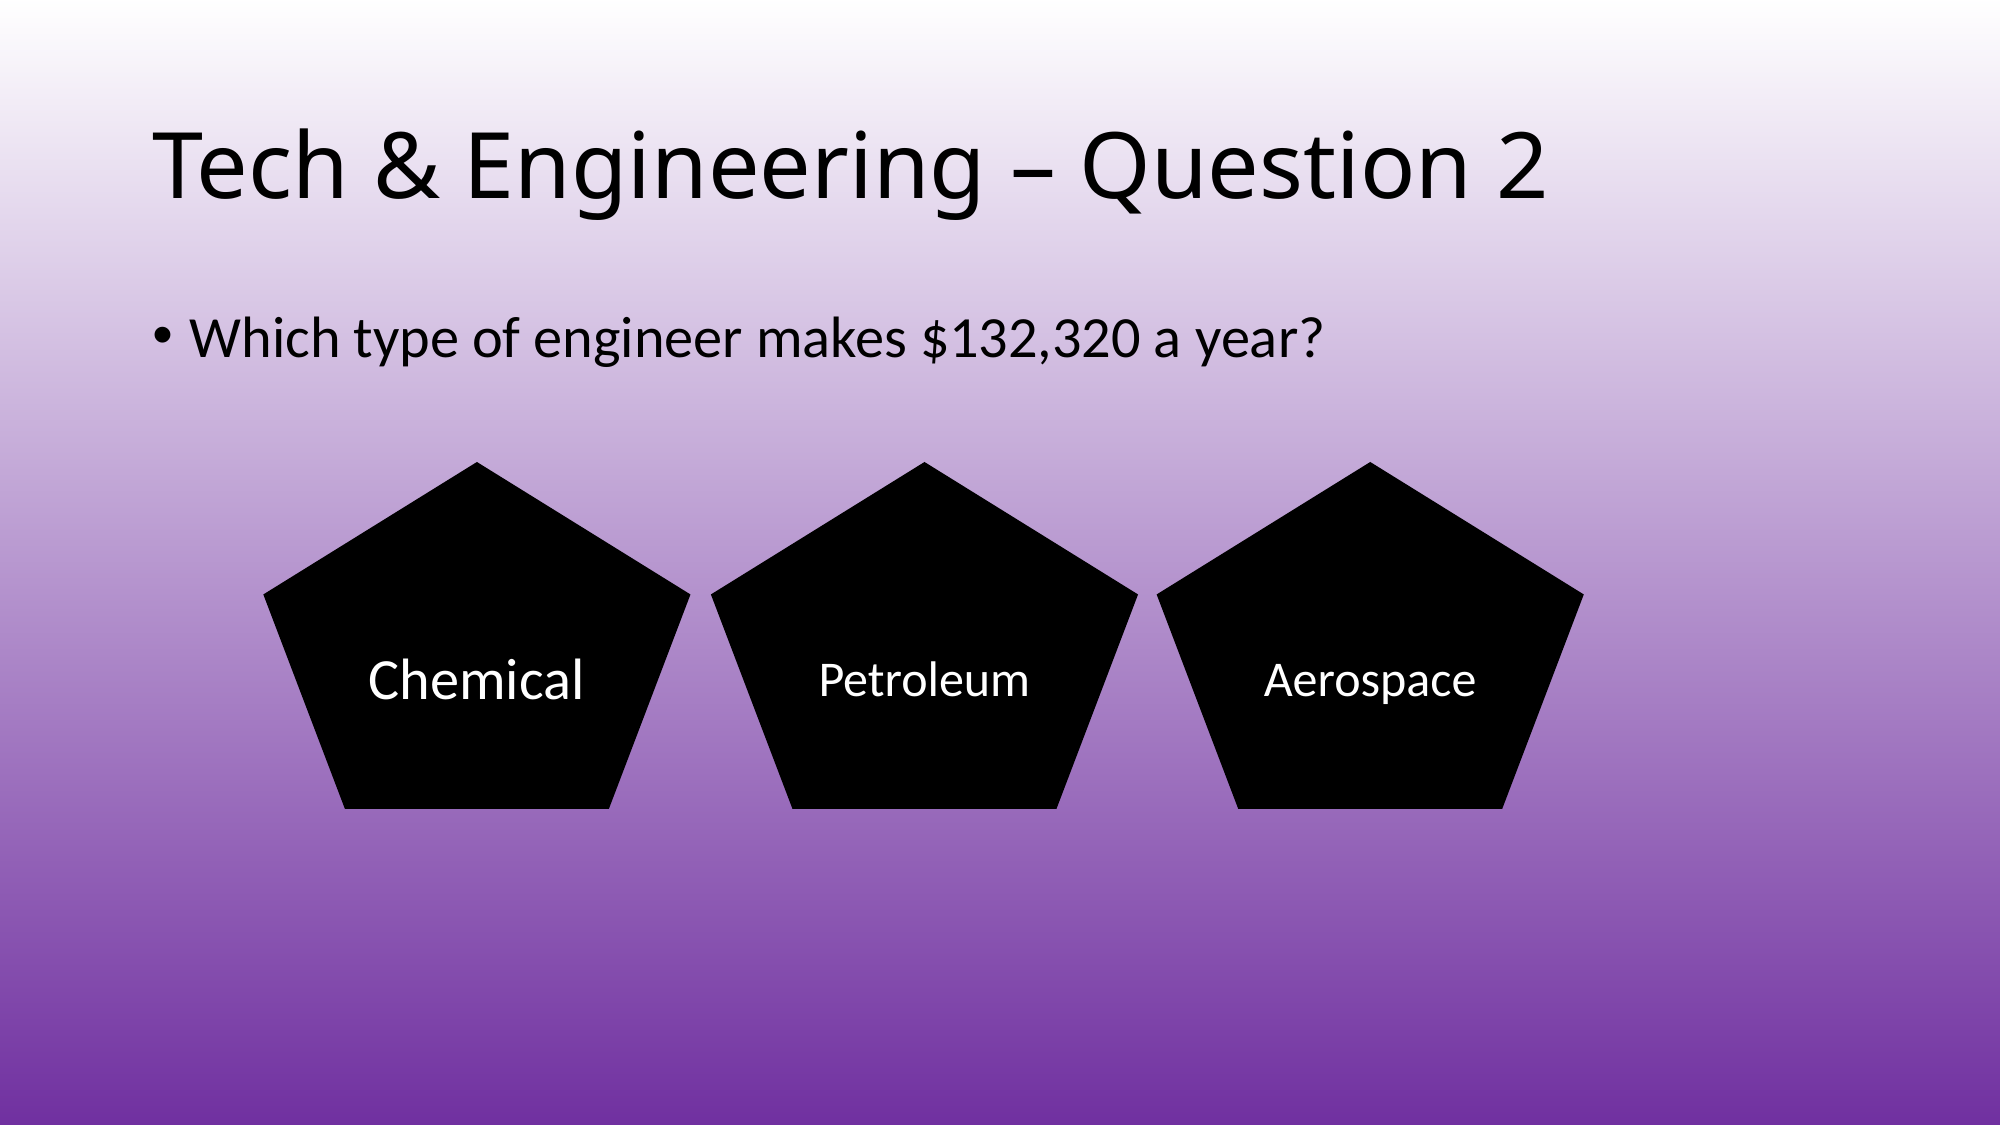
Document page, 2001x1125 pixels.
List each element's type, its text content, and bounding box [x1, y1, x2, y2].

text_box Aerospace [1155, 460, 1586, 810]
text_box Chemical [262, 460, 692, 810]
text_box Petroleum [709, 460, 1140, 810]
title Tech & Engineering – Question 2 [137, 59, 1863, 278]
list Which type of engineer makes $132,320 a year? [137, 299, 1863, 1014]
